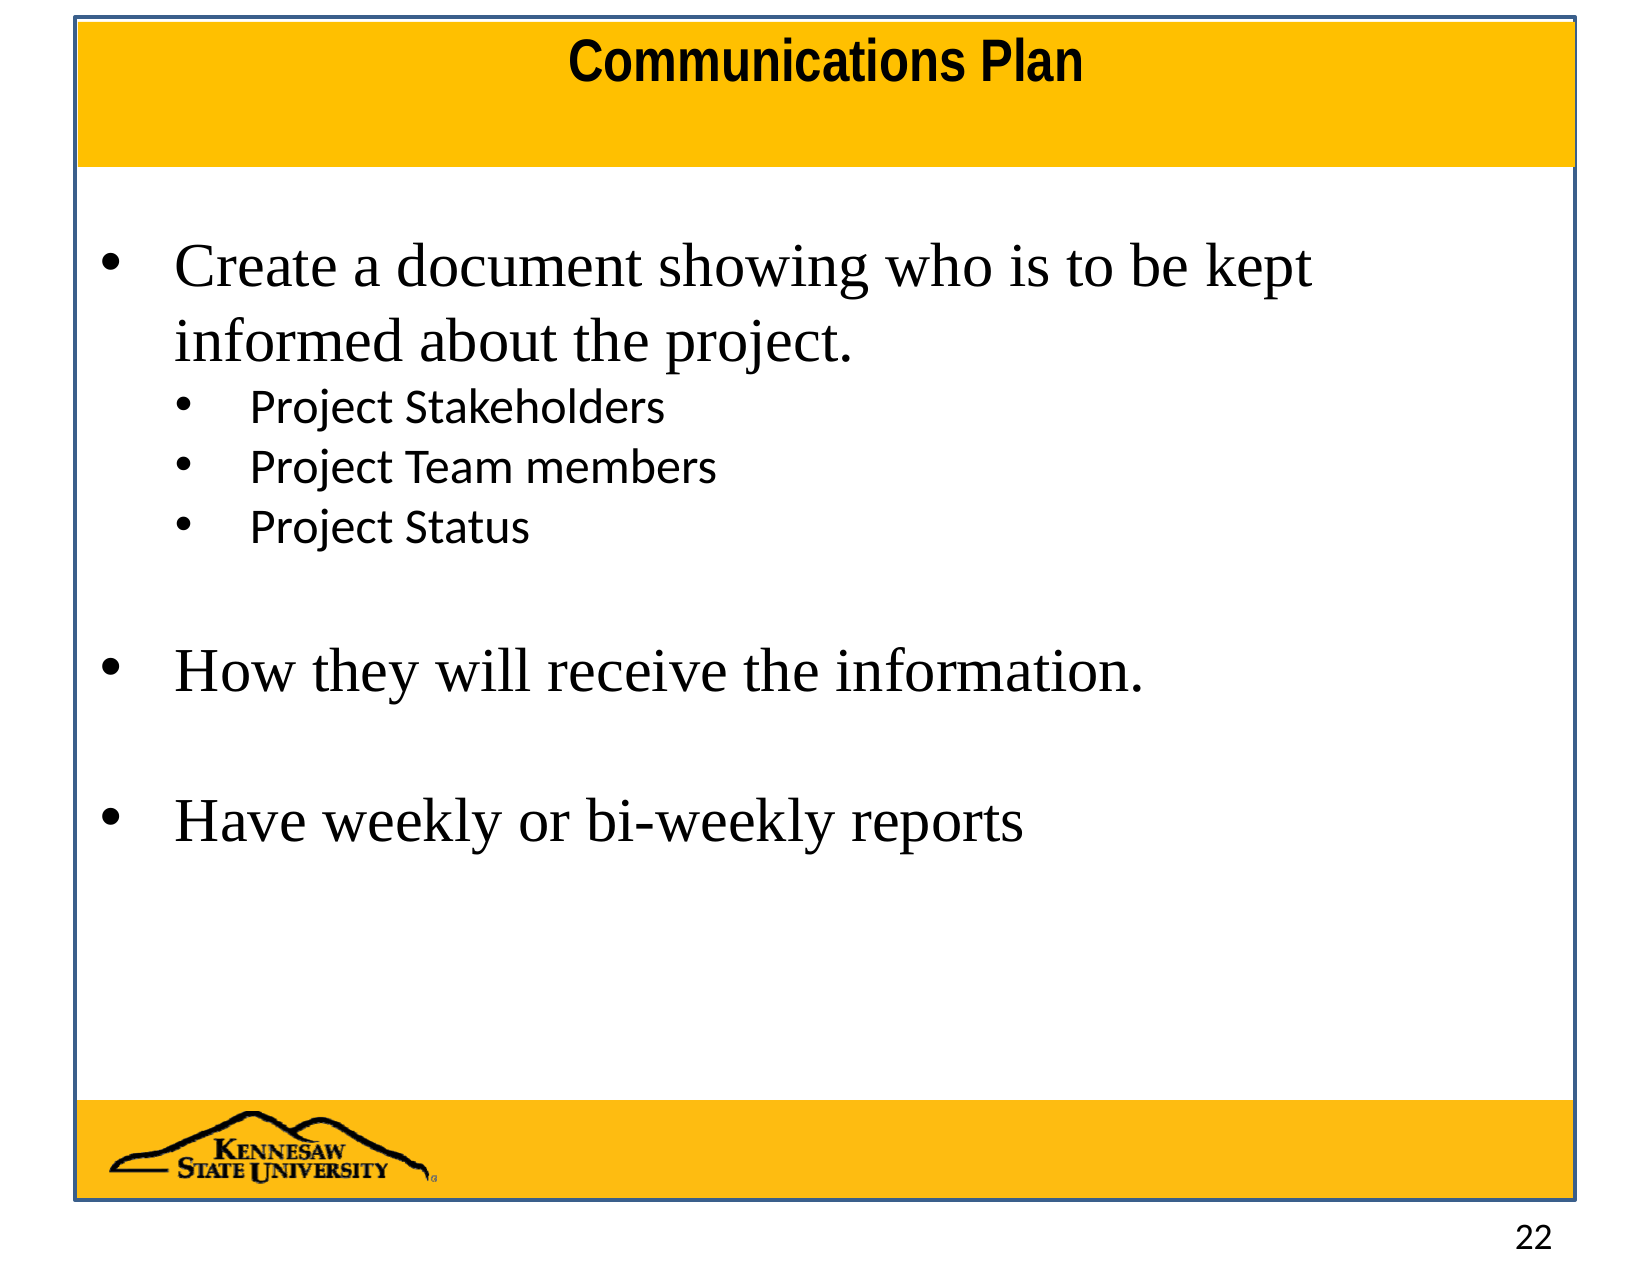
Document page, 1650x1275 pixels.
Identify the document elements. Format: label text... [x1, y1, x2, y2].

title Communications Plan [77, 21, 1575, 167]
list Create a document showing who is to be kept informed about the project. Project Stakeholders Project Team members Project Status How they will receive the information. Have weekly or bi-weekly reports [99, 223, 1550, 860]
picture [108, 1111, 437, 1184]
